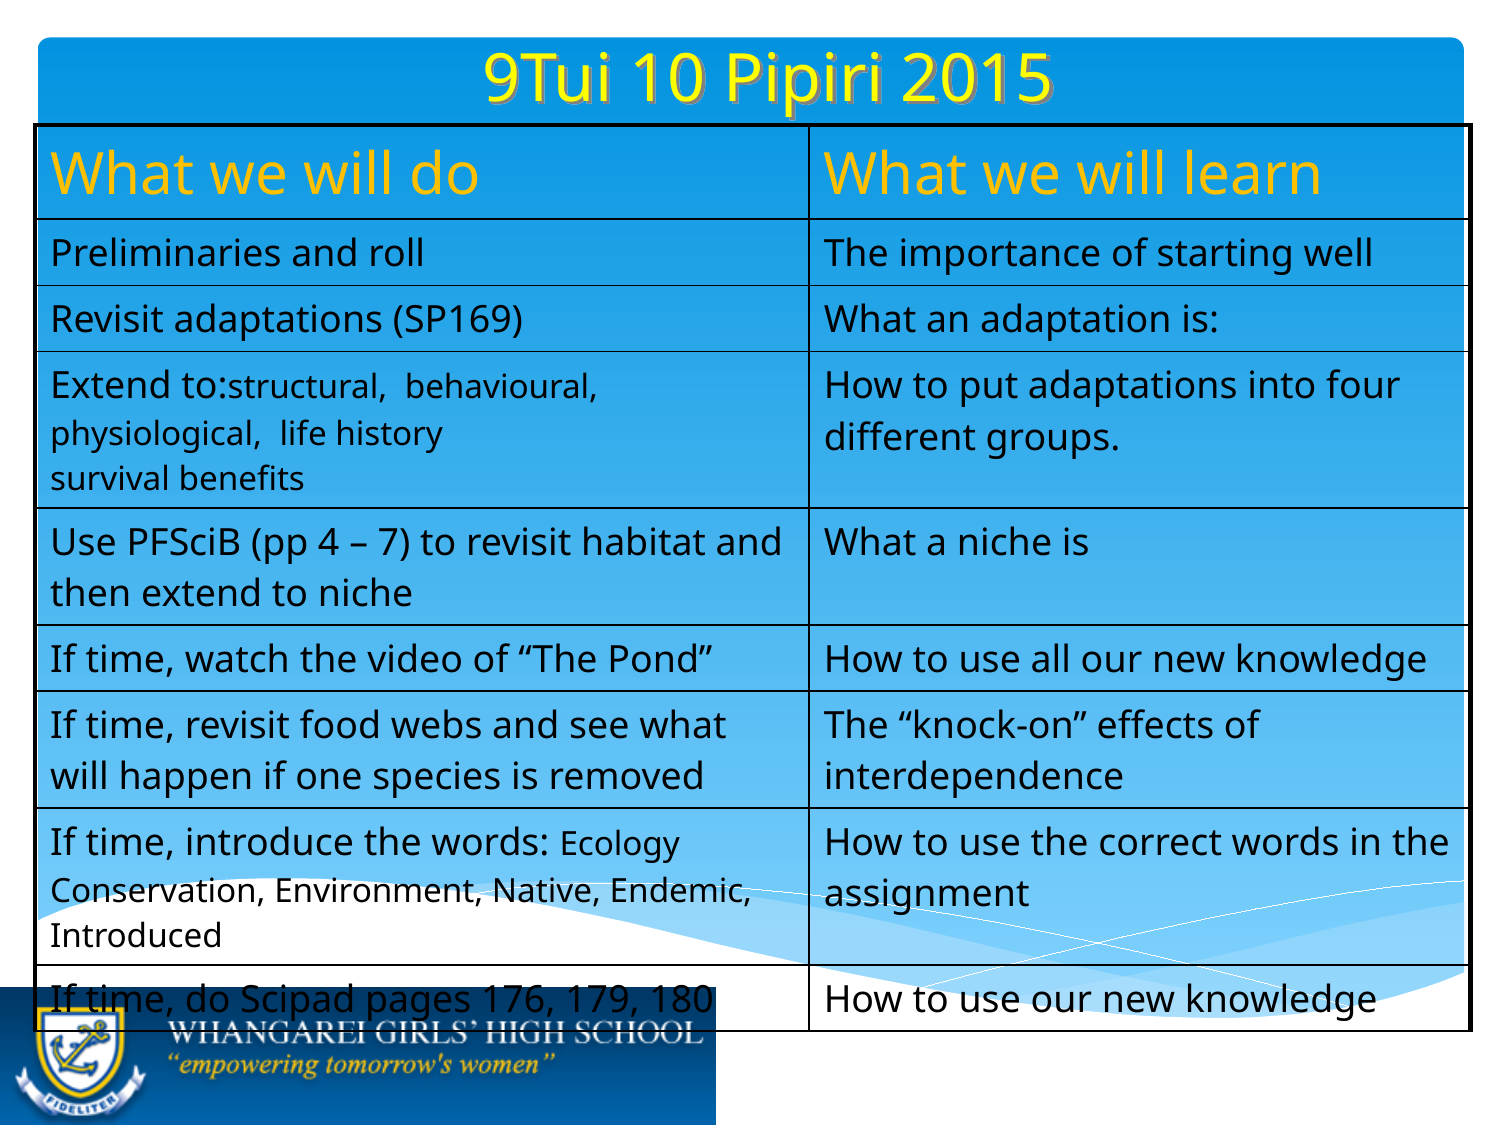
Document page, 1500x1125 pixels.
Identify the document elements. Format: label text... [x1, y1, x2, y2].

table_cell If time, revisit food webs and see what will happen if one species is removed [37, 692, 808, 807]
table_header What we will do [37, 127, 808, 218]
table_cell How to use our new knowledge [810, 966, 1468, 1030]
table_cell If time, do Scipad pages 176, 179, 180 [37, 966, 808, 1030]
table_cell The importance of starting well [810, 220, 1468, 285]
table_cell How to put adaptations into four different groups. [810, 352, 1468, 507]
table_cell If time, watch the video of “The Pond” [37, 626, 808, 690]
table_cell What an adaptation is: [810, 286, 1468, 351]
table_cell Use PFSciB (pp 4 – 7) to revisit habitat and then extend to niche [37, 509, 808, 624]
table_cell The “knock-on” effects of interdependence [810, 692, 1468, 807]
table_cell Preliminaries and roll [37, 220, 808, 285]
table_cell Extend to:structural, behavioural, physiological, life history survival benefits [37, 352, 808, 507]
table_header What we will learn [810, 127, 1468, 218]
table_cell If time, introduce the words: Ecology Conservation, Environment, Native, Endemic, Introduced [37, 809, 808, 964]
table_cell Revisit adaptations (SP169) [37, 286, 808, 351]
table_cell What a niche is [810, 509, 1468, 624]
picture [0, 987, 716, 1125]
table_cell How to use the correct words in the assignment [810, 809, 1468, 964]
table_cell How to use all our new knowledge [810, 626, 1468, 690]
text_box 9Tui 10 Pipiri 2015 [162, 24, 1375, 123]
